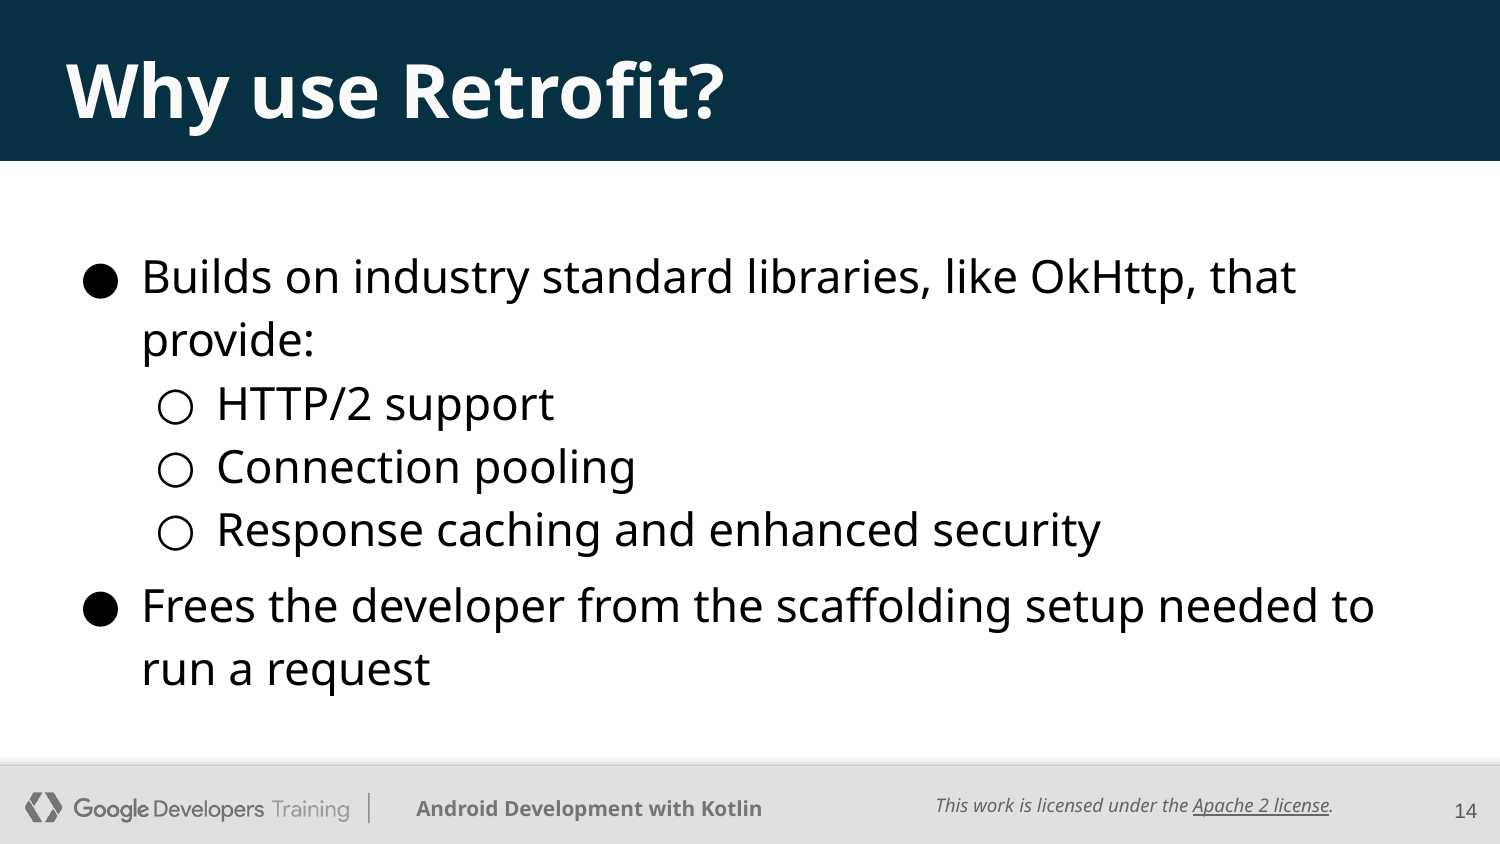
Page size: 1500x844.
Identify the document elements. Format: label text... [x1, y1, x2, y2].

slide_number ‹#› [1402, 777, 1493, 842]
list Builds on industry standard libraries, like OkHttp, that provide: HTTP/2 support Connection pooling Response caching and enhanced security Frees the developer from the scaffolding setup needed to run a request [51, 224, 1449, 749]
title Why use Retrofit? [51, 28, 1449, 122]
picture [0, 161, 1500, 844]
